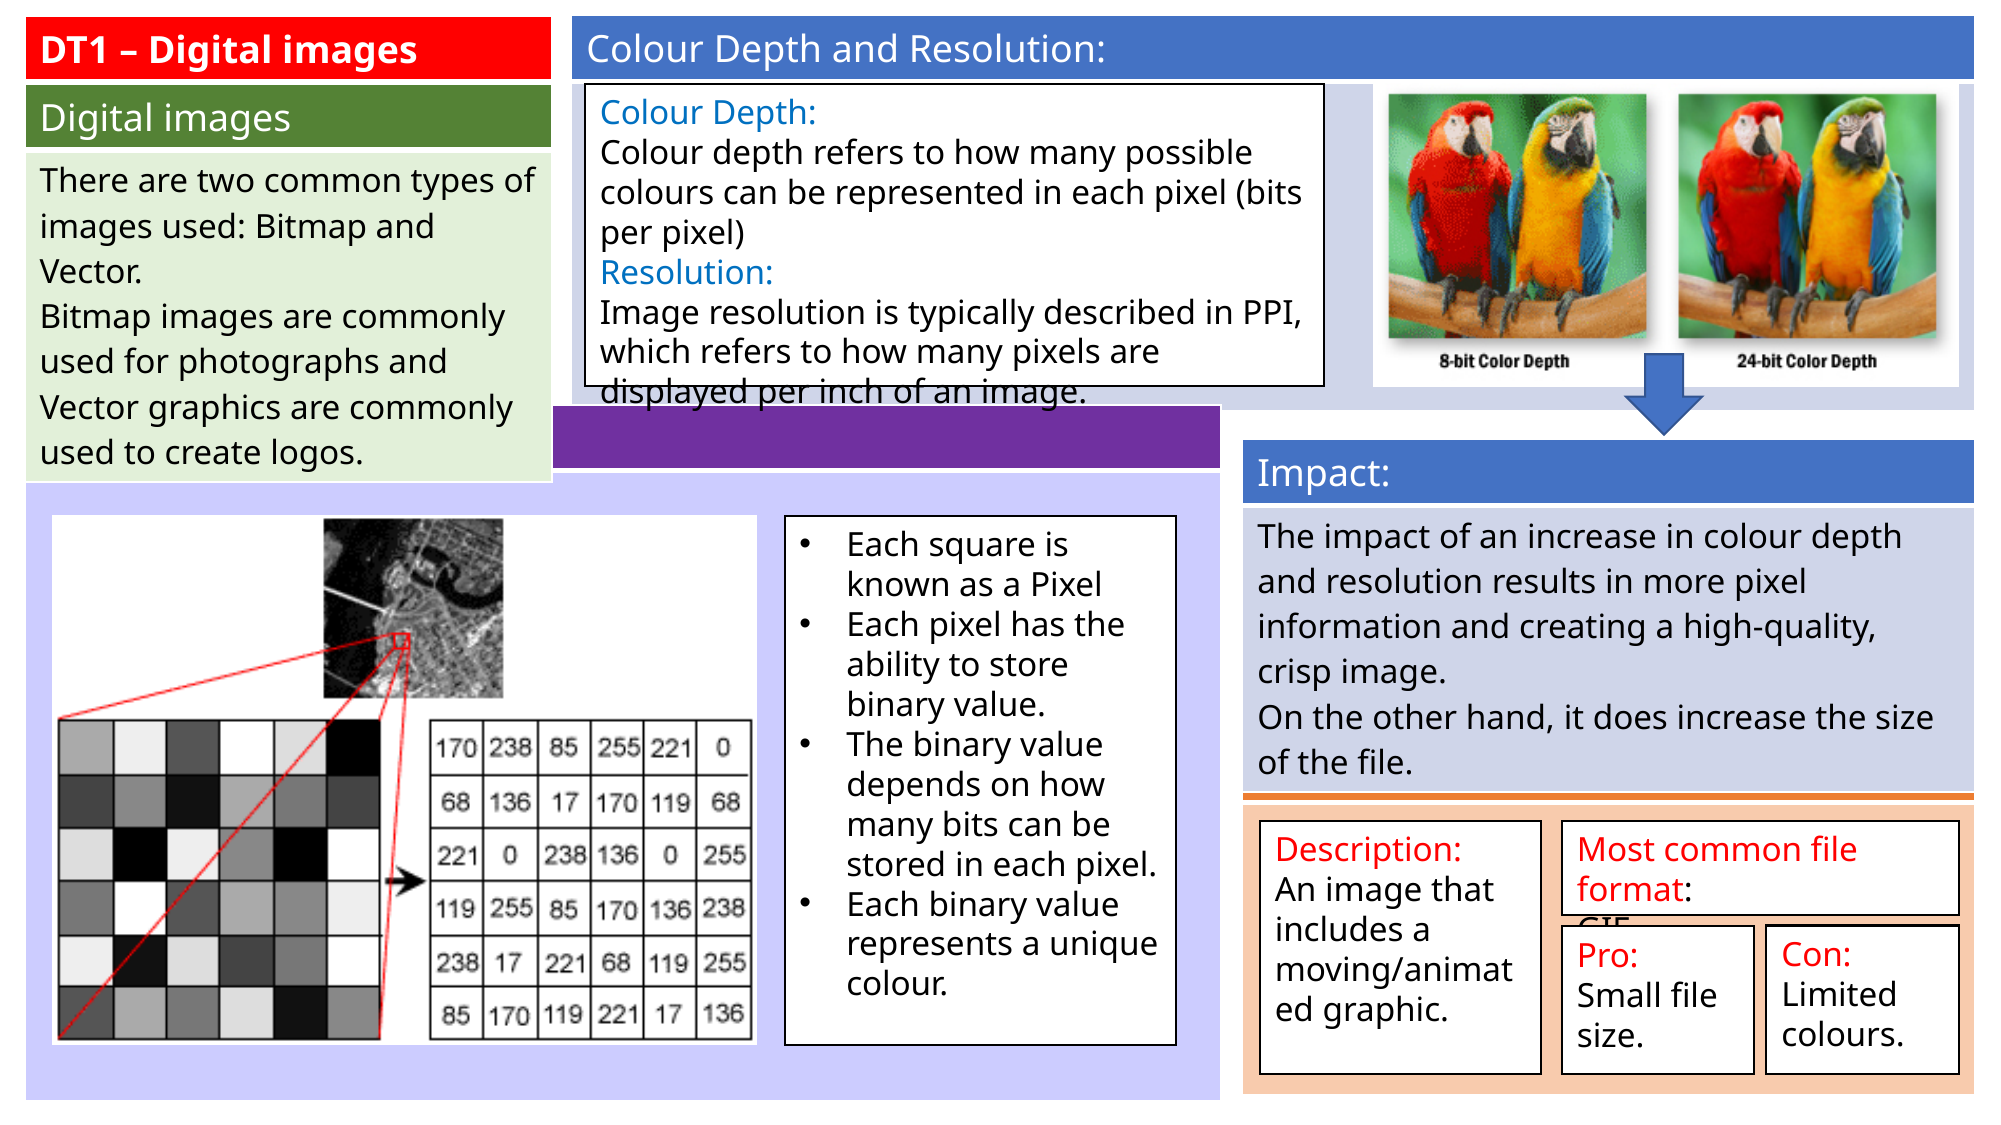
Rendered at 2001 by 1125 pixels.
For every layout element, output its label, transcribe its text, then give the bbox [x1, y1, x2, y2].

table_cell [1243, 805, 1974, 1094]
text_box Description: An image that includes a moving/animated graphic. [1259, 820, 1542, 1075]
table_cell [26, 473, 1220, 1100]
table_header DT1 – Digital images [26, 17, 551, 79]
table_header Bitmap images [553, 406, 1220, 468]
text_box Most common file format: GIF [1561, 820, 1960, 916]
table_cell [572, 84, 1644, 410]
table_header Impact: [1243, 440, 1974, 503]
picture [1373, 83, 1959, 387]
table_cell [1685, 84, 1974, 410]
text_box Each square is known as a Pixel Each pixel has the ability to store binary value. The binary value depends on how many bits can be stored in each pixel. Each binary value represents a unique colour. [784, 515, 1177, 1046]
table_header Colour Depth and Resolution: [572, 16, 1974, 79]
table_header Moving image file [1243, 793, 1974, 800]
text_box Colour Depth: Colour depth refers to how many possible colours can be represented in each pixel (bits per pixel) Resolution: Image resolution is typically described in PPI, which refers to how many pixels are displayed per inch of an image. [584, 83, 1325, 387]
text_box [1623, 387, 1705, 437]
text_box Con: Limited colours. [1765, 924, 1960, 1075]
text_box Pro: Small file size. [1561, 925, 1755, 1075]
picture [52, 515, 757, 1045]
table_cell There are two common types of images used: Bitmap and Vector. Bitmap images are commonly used for photographs and Vector graphics are commonly used to create logos. [26, 153, 551, 481]
table_header Digital images [26, 85, 551, 147]
table_cell The impact of an increase in colour depth and resolution results in more pixel information and creating a high-quality, crisp image. On the other hand, it does increase the size of the file. [1243, 508, 1974, 791]
